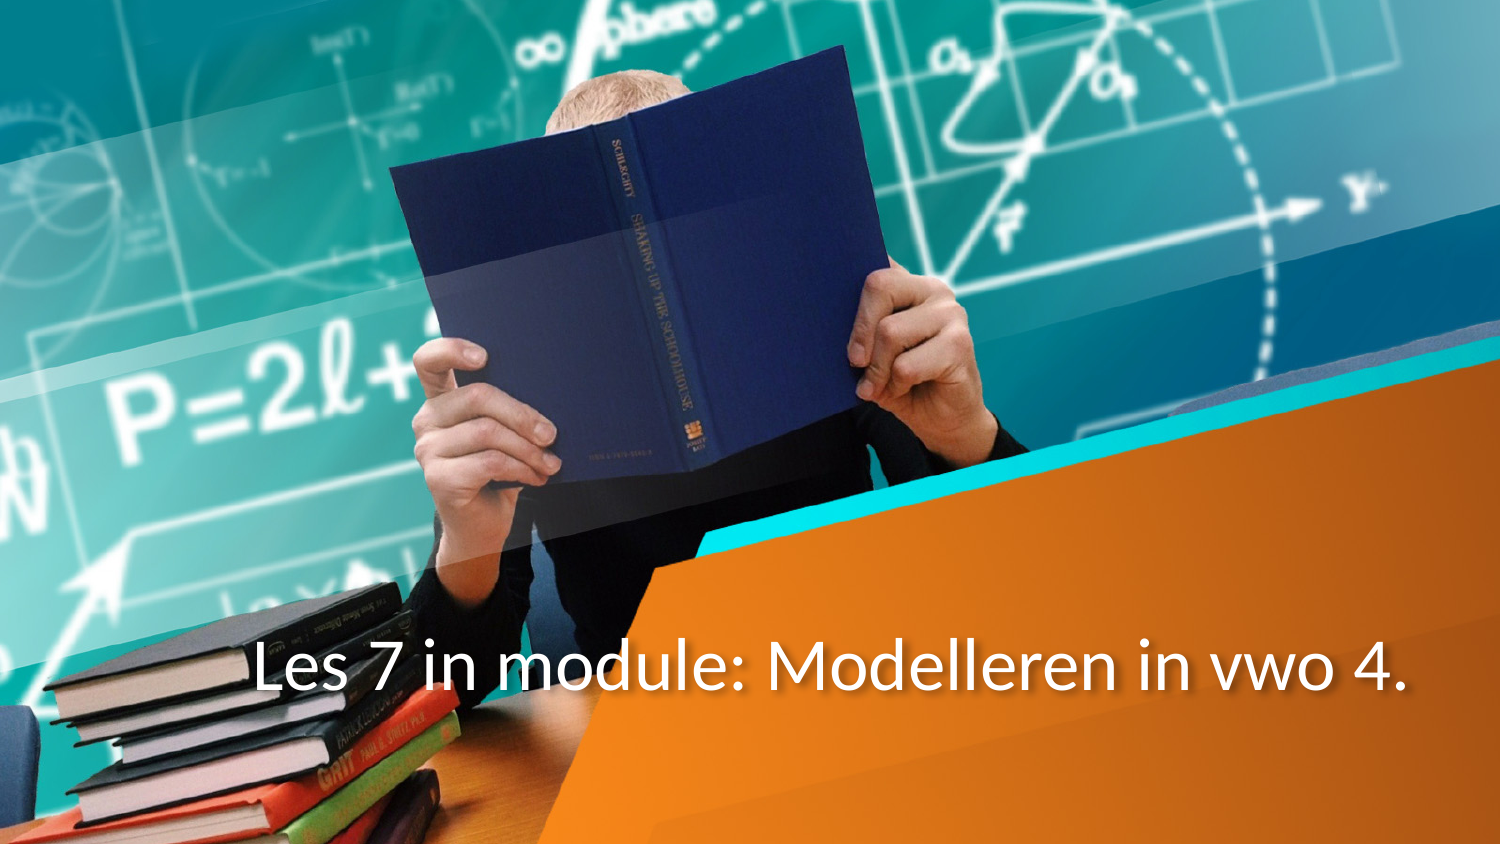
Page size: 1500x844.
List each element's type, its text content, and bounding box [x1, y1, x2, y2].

title Les 7 in module: Modelleren in vwo 4. [98, 547, 1427, 775]
picture [0, 0, 1500, 844]
